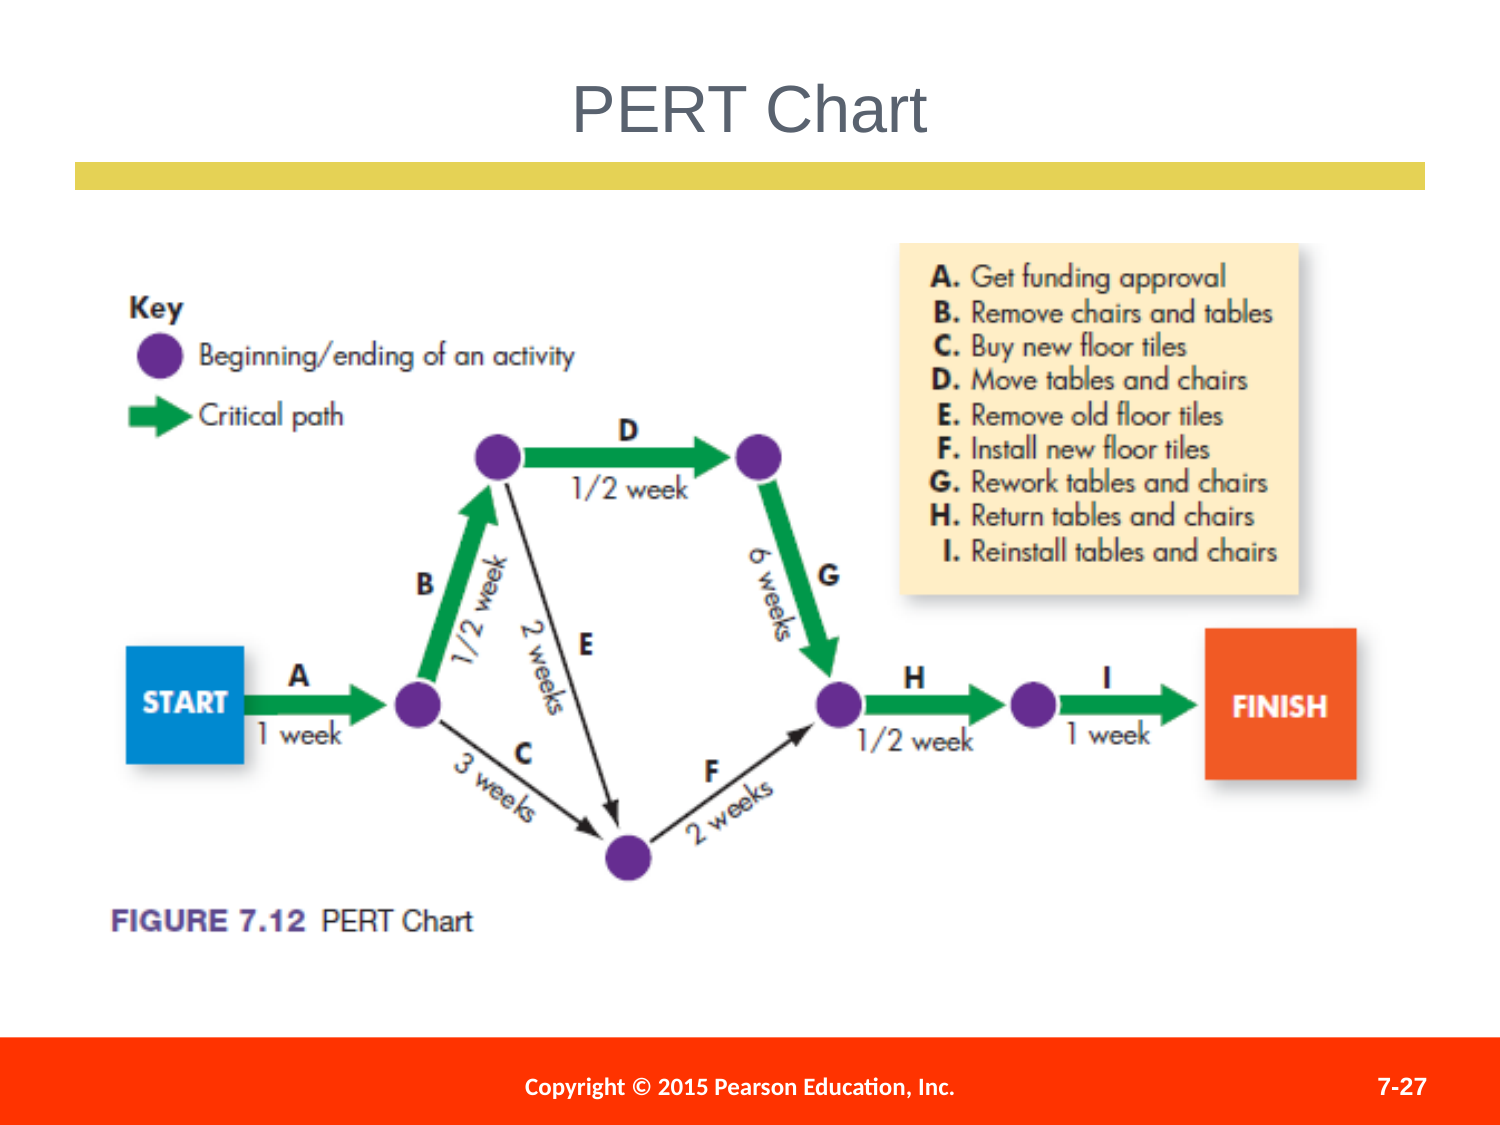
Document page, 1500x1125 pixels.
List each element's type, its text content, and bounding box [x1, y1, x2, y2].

title PERT Chart [74, 12, 1426, 201]
picture [82, 243, 1413, 951]
